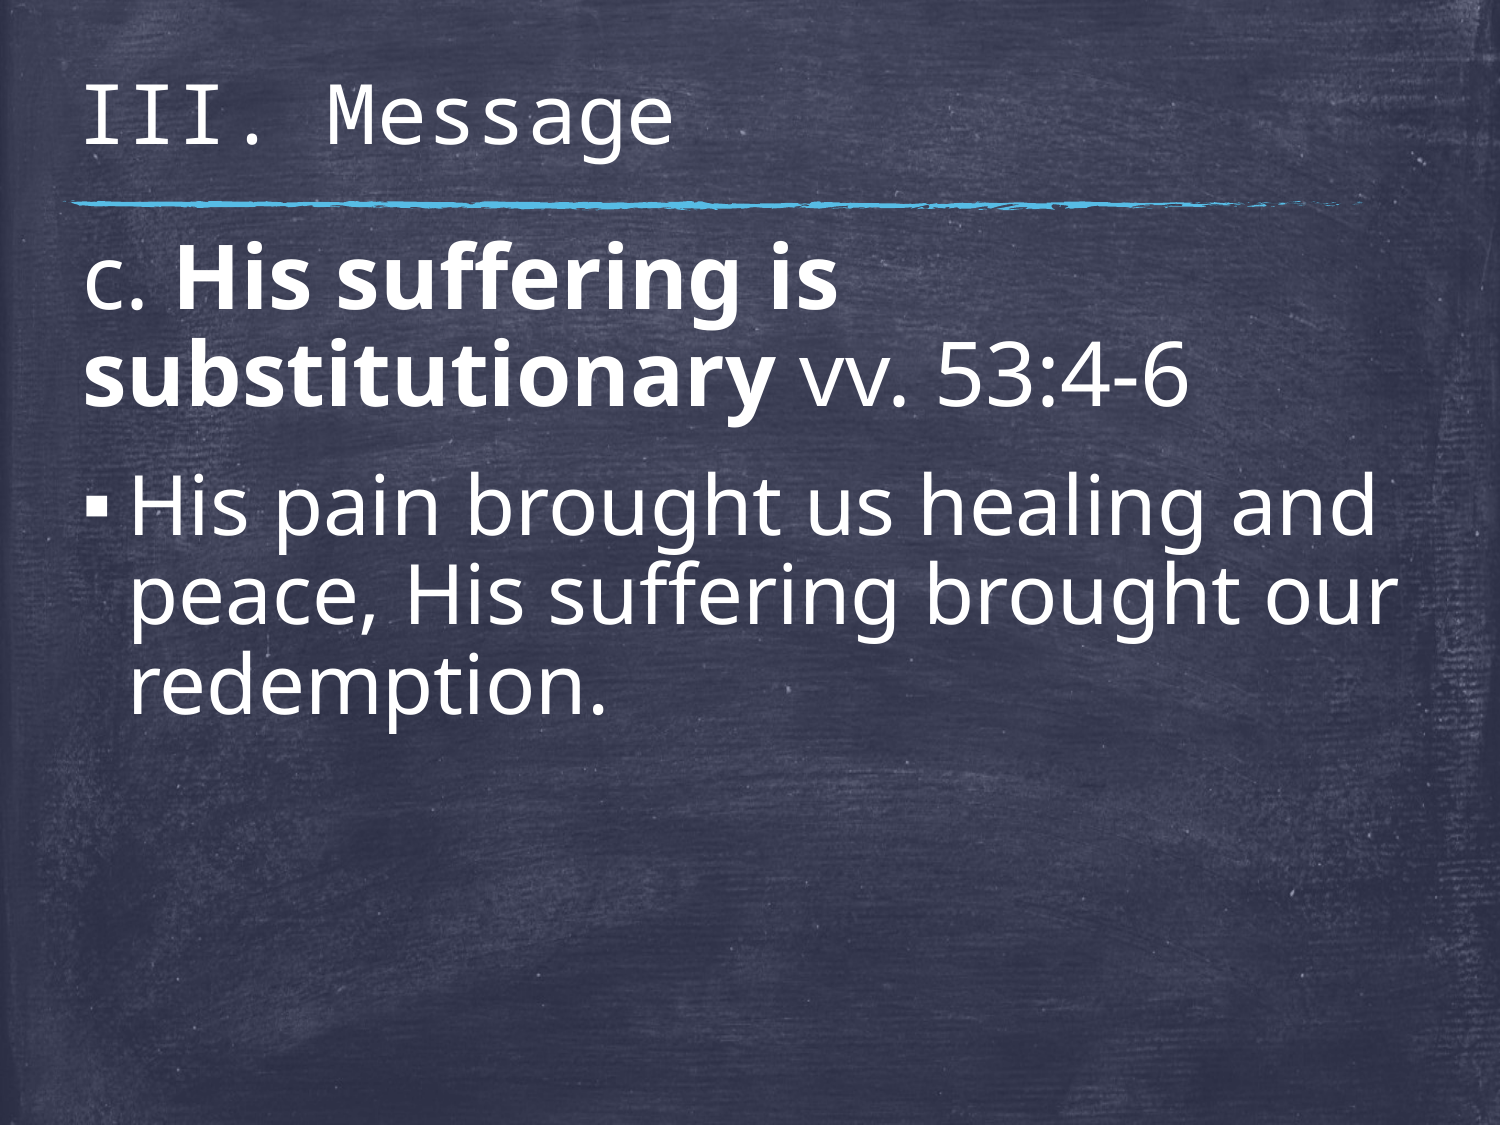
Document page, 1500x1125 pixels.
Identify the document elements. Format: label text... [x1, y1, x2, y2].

title III. Message [62, 0, 1298, 171]
list c. His suffering is substitutionary vv. 53:4-6 His pain brought us healing and peace, His suffering brought our redemption. [67, 224, 1468, 1100]
